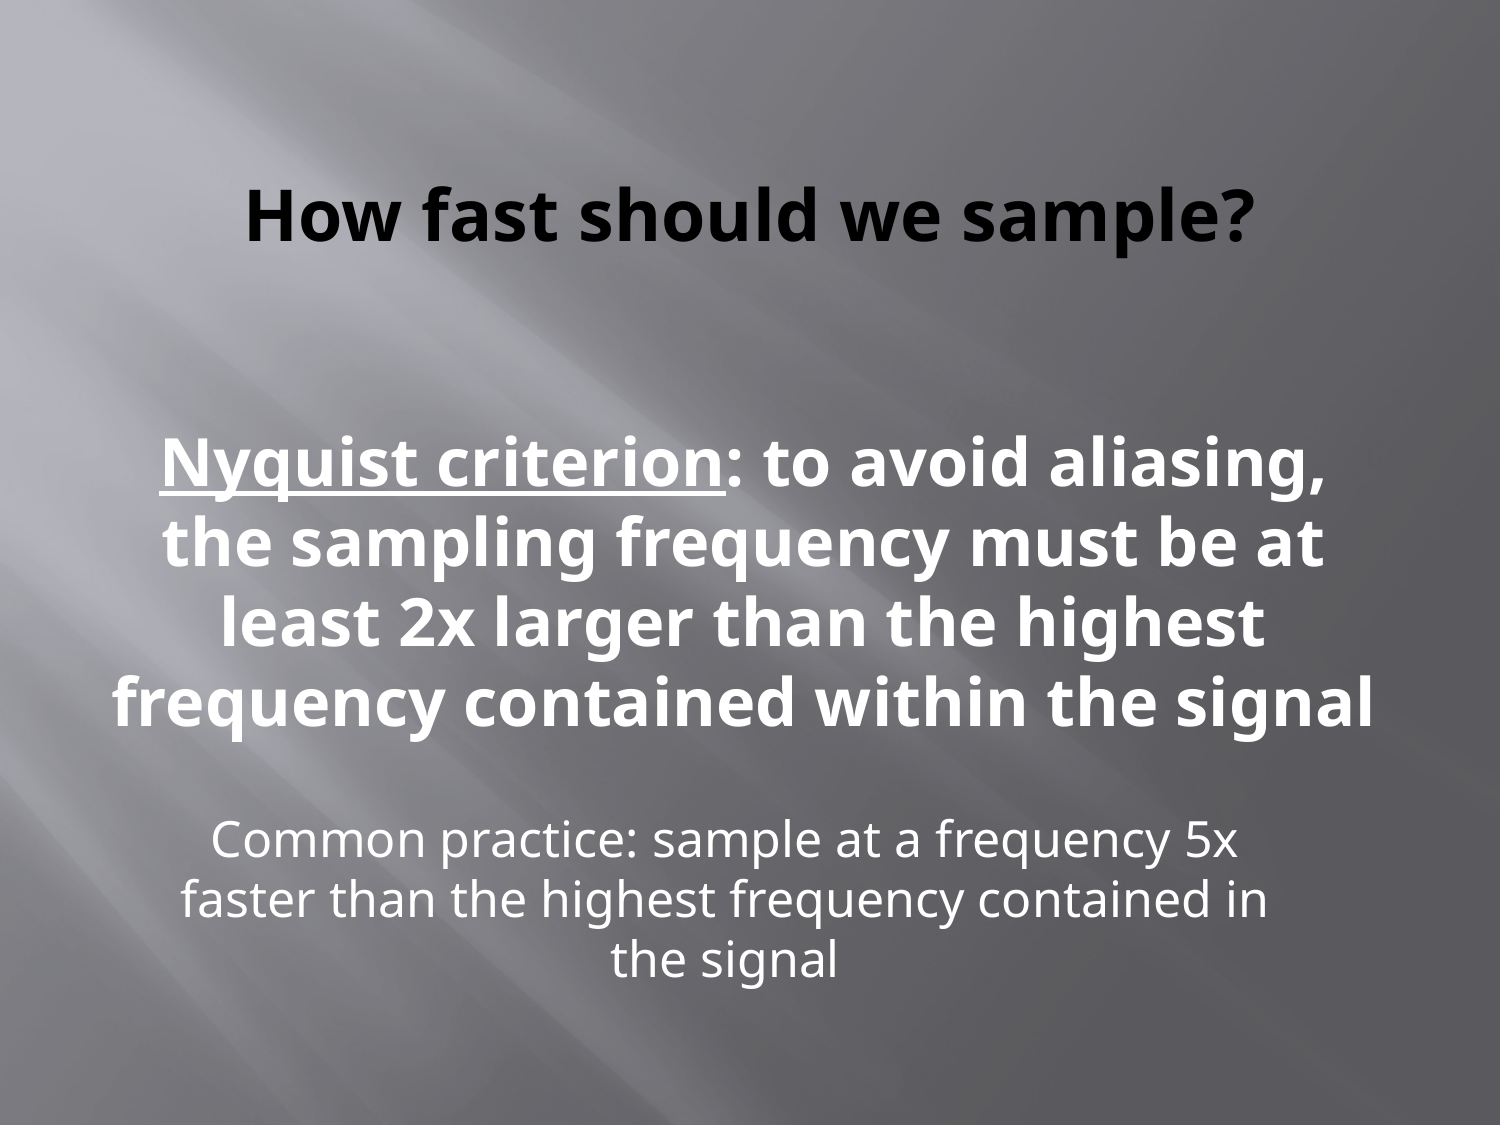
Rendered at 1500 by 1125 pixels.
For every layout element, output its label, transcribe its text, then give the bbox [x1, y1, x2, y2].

text_box Nyquist criterion: to avoid aliasing, the sampling frequency must be at least 2x larger than the highest frequency contained within the signal [87, 412, 1400, 747]
title How fast should we sample? [75, 162, 1425, 350]
text_box Common practice: sample at a frequency 5x faster than the highest frequency contained in the signal [162, 799, 1288, 995]
